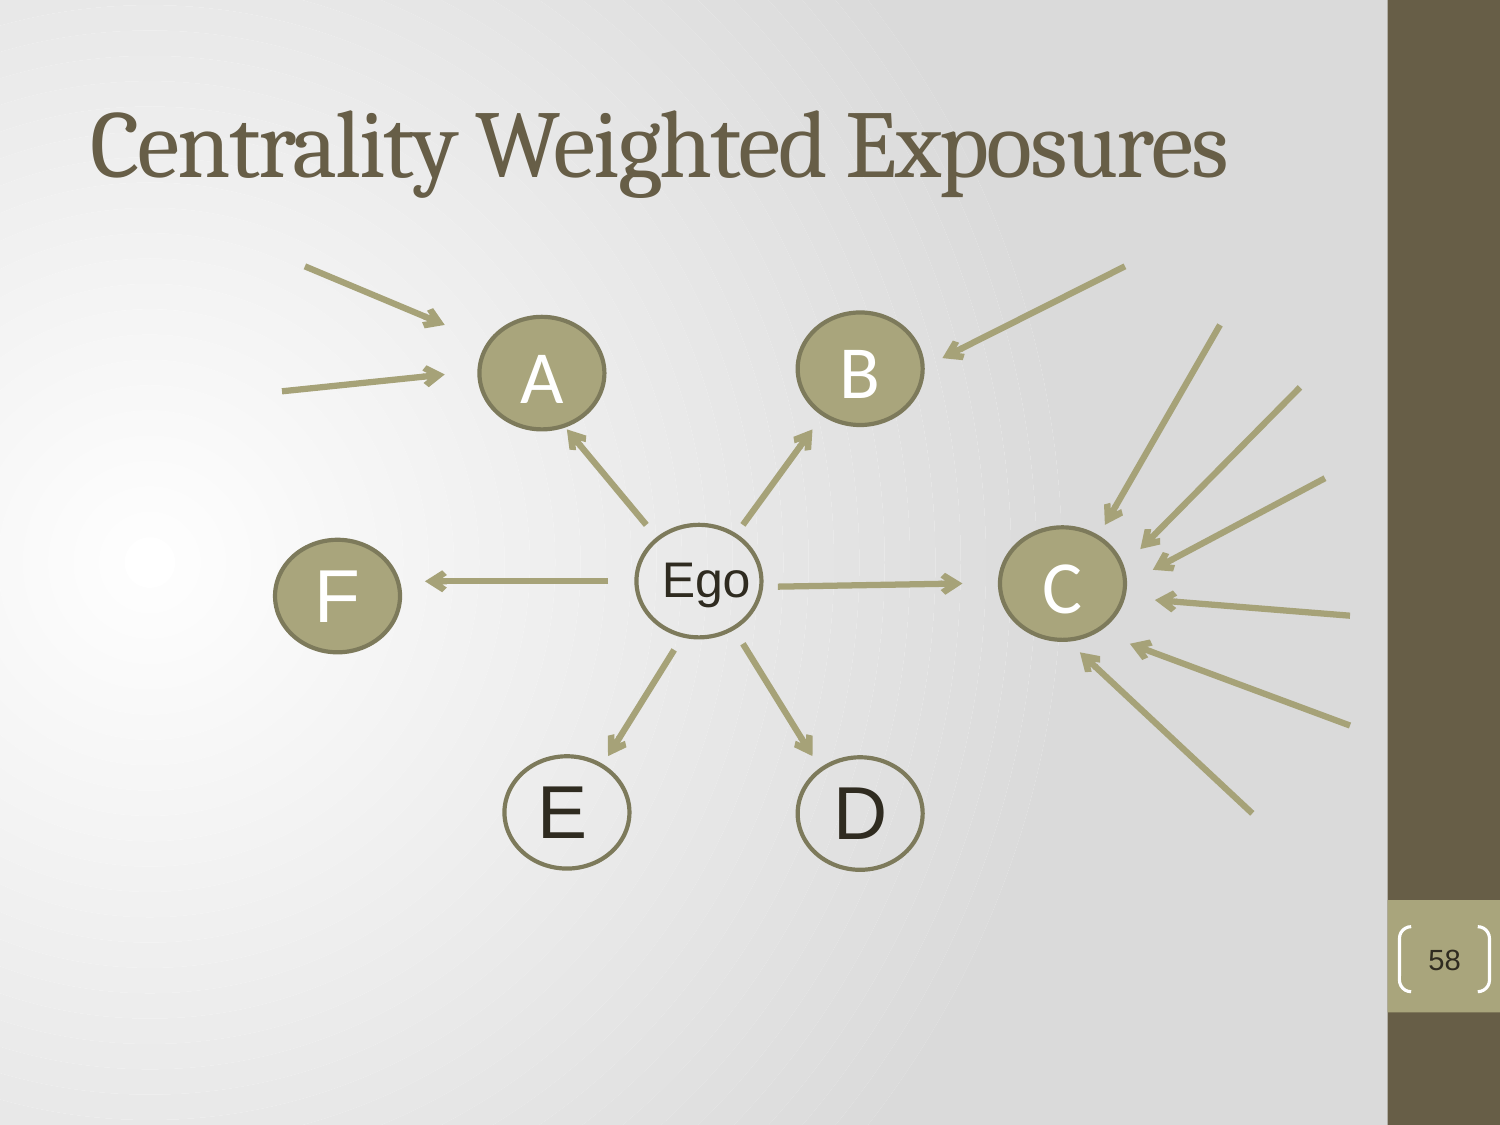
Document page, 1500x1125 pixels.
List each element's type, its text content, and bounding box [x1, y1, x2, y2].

text_box [302, 645, 373, 655]
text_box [777, 582, 963, 588]
text_box Ego [647, 539, 766, 615]
text_box [272, 549, 299, 643]
text_box [654, 522, 744, 539]
text_box [634, 546, 752, 640]
text_box [376, 549, 403, 643]
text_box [1129, 643, 1351, 727]
title Centrality Weighted Exposures [75, 45, 1325, 233]
text_box [795, 769, 818, 858]
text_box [742, 428, 813, 526]
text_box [742, 643, 813, 757]
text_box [566, 428, 647, 526]
text_box B [795, 310, 925, 428]
text_box [824, 862, 897, 872]
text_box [1139, 386, 1301, 550]
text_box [1152, 477, 1326, 571]
text_box [502, 770, 522, 855]
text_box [941, 265, 1126, 359]
text_box E [522, 756, 603, 861]
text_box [1154, 599, 1351, 617]
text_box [1104, 324, 1221, 526]
slide_number 58 [1397, 925, 1492, 994]
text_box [281, 373, 446, 392]
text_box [304, 265, 446, 326]
text_box D [818, 757, 903, 862]
text_box C [997, 525, 1128, 642]
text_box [607, 649, 675, 757]
text_box F [299, 539, 376, 645]
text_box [1079, 651, 1253, 814]
text_box A [477, 314, 607, 432]
text_box [903, 769, 925, 858]
text_box [531, 764, 632, 871]
